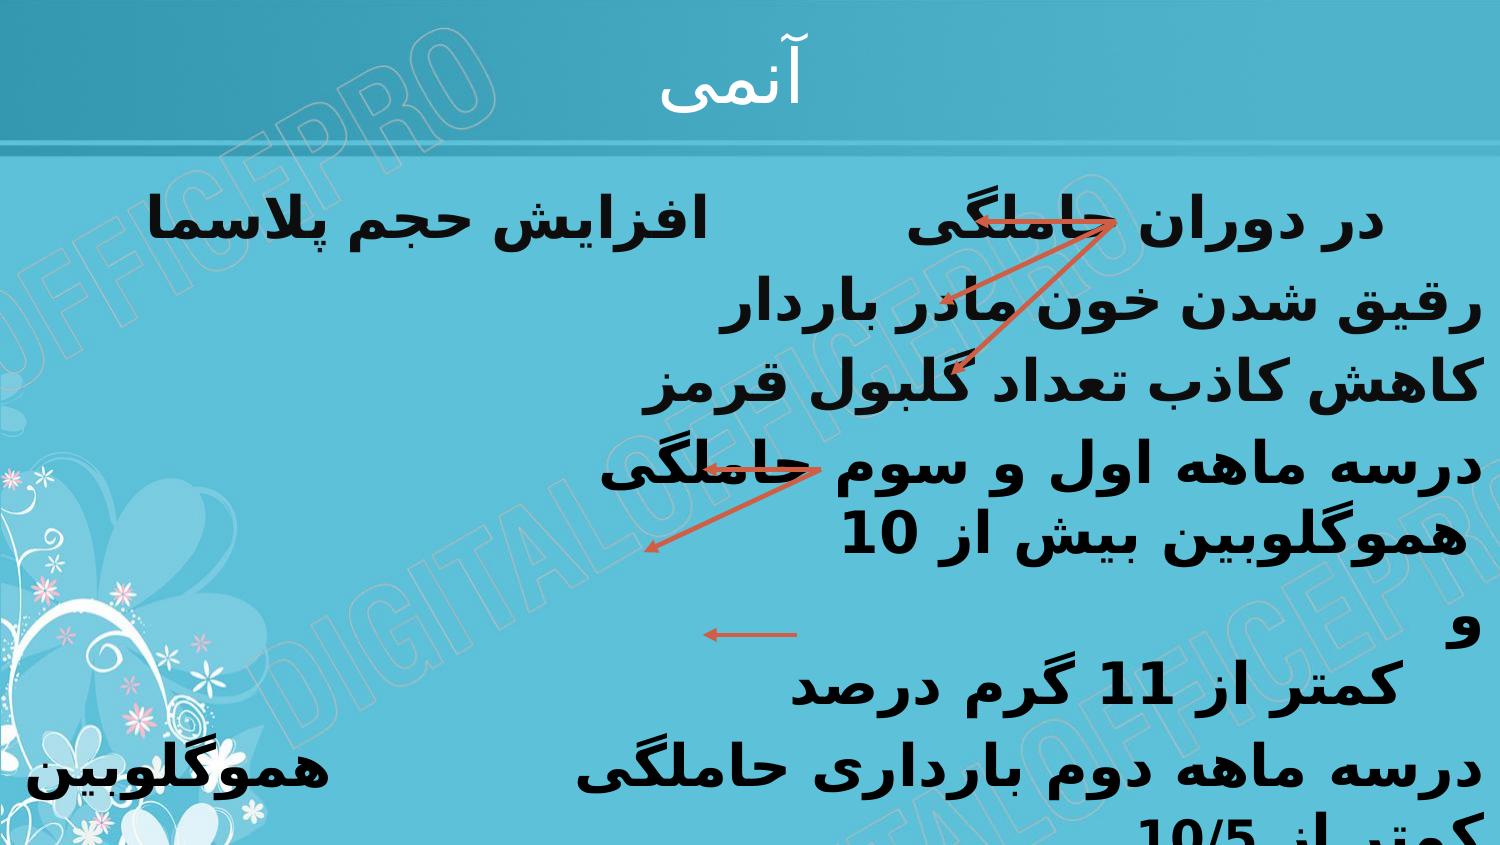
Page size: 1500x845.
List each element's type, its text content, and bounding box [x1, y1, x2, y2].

title آنمی [37, 21, 1425, 127]
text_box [643, 469, 822, 553]
picture [0, 773, 1500, 845]
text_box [938, 221, 948, 305]
list در دوران حاملگی افزایش حجم پلاسما رقیق شدن خون مادر باردار کاهش کاذب تعداد گلبول قرمز درسه ماهه اول و سوم حاملگی هموگلوبین بیش از 10 و کمتر از 11 گرم درصد درسه ماهه دوم بارداری حاملگی هموگلوبین کمتر از 10/5 [0, 172, 1500, 773]
picture [0, 0, 1500, 172]
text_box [950, 221, 1117, 376]
